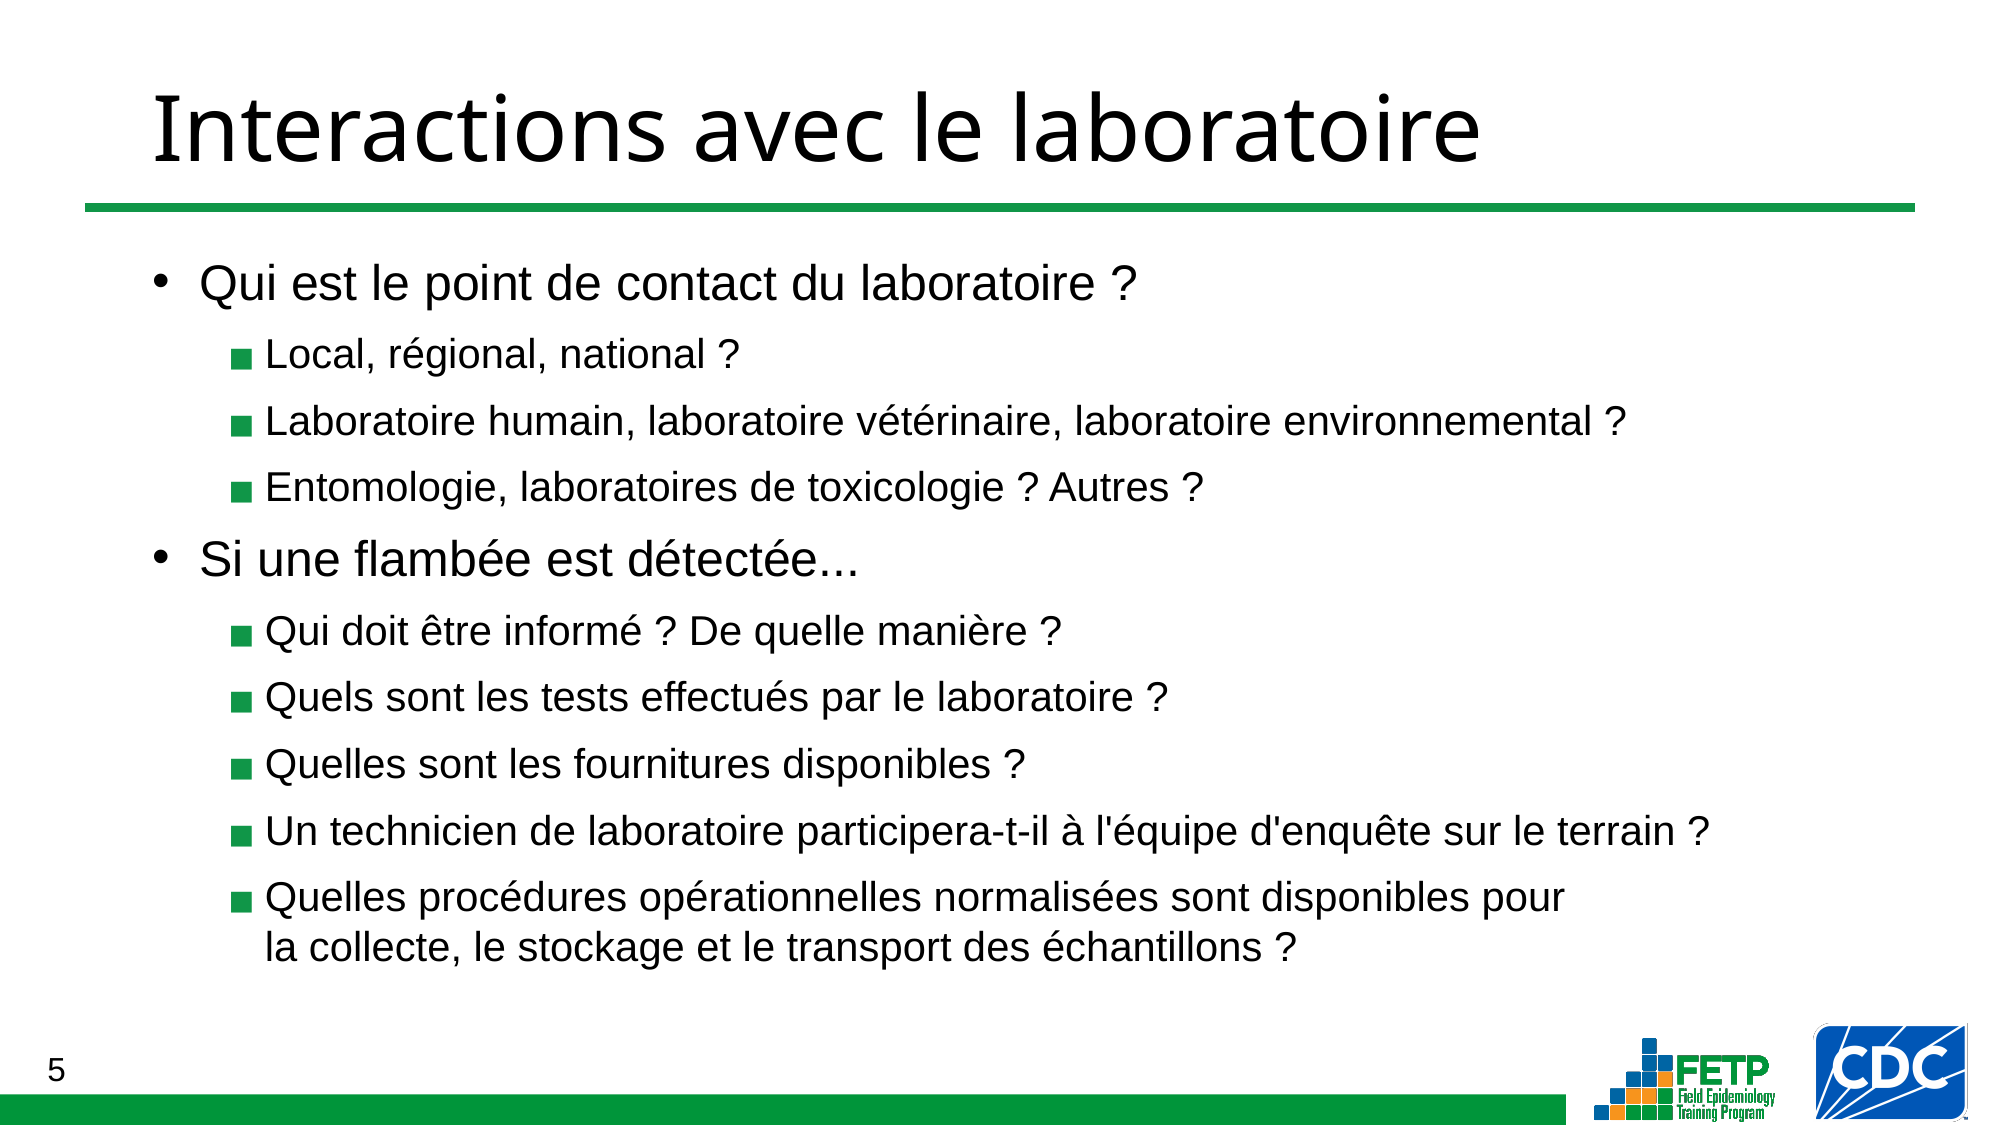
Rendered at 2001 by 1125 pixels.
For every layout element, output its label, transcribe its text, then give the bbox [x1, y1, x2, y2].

list Qui est le point de contact du laboratoire ? Local, régional, national ? Laboratoire humain, laboratoire vétérinaire, laboratoire environnemental ? Entomologie, laboratoires de toxicologie ? Autres ? Si une flambée est détectée... Qui doit être informé ? De quelle manière ? Quels sont les tests effectués par le laboratoire ? Quelles sont les fournitures disponibles ? Un technicien de laboratoire participera-t-il à l'équipe d'enquête sur le terrain ? Quelles procédures opérationnelles normalisées sont disponibles pour la collecte, le stockage et le transport des échantillons ? [137, 242, 1916, 988]
picture [1813, 1023, 1968, 1122]
title Interactions avec le laboratoire [137, 75, 1863, 207]
picture [1594, 1038, 1775, 1122]
